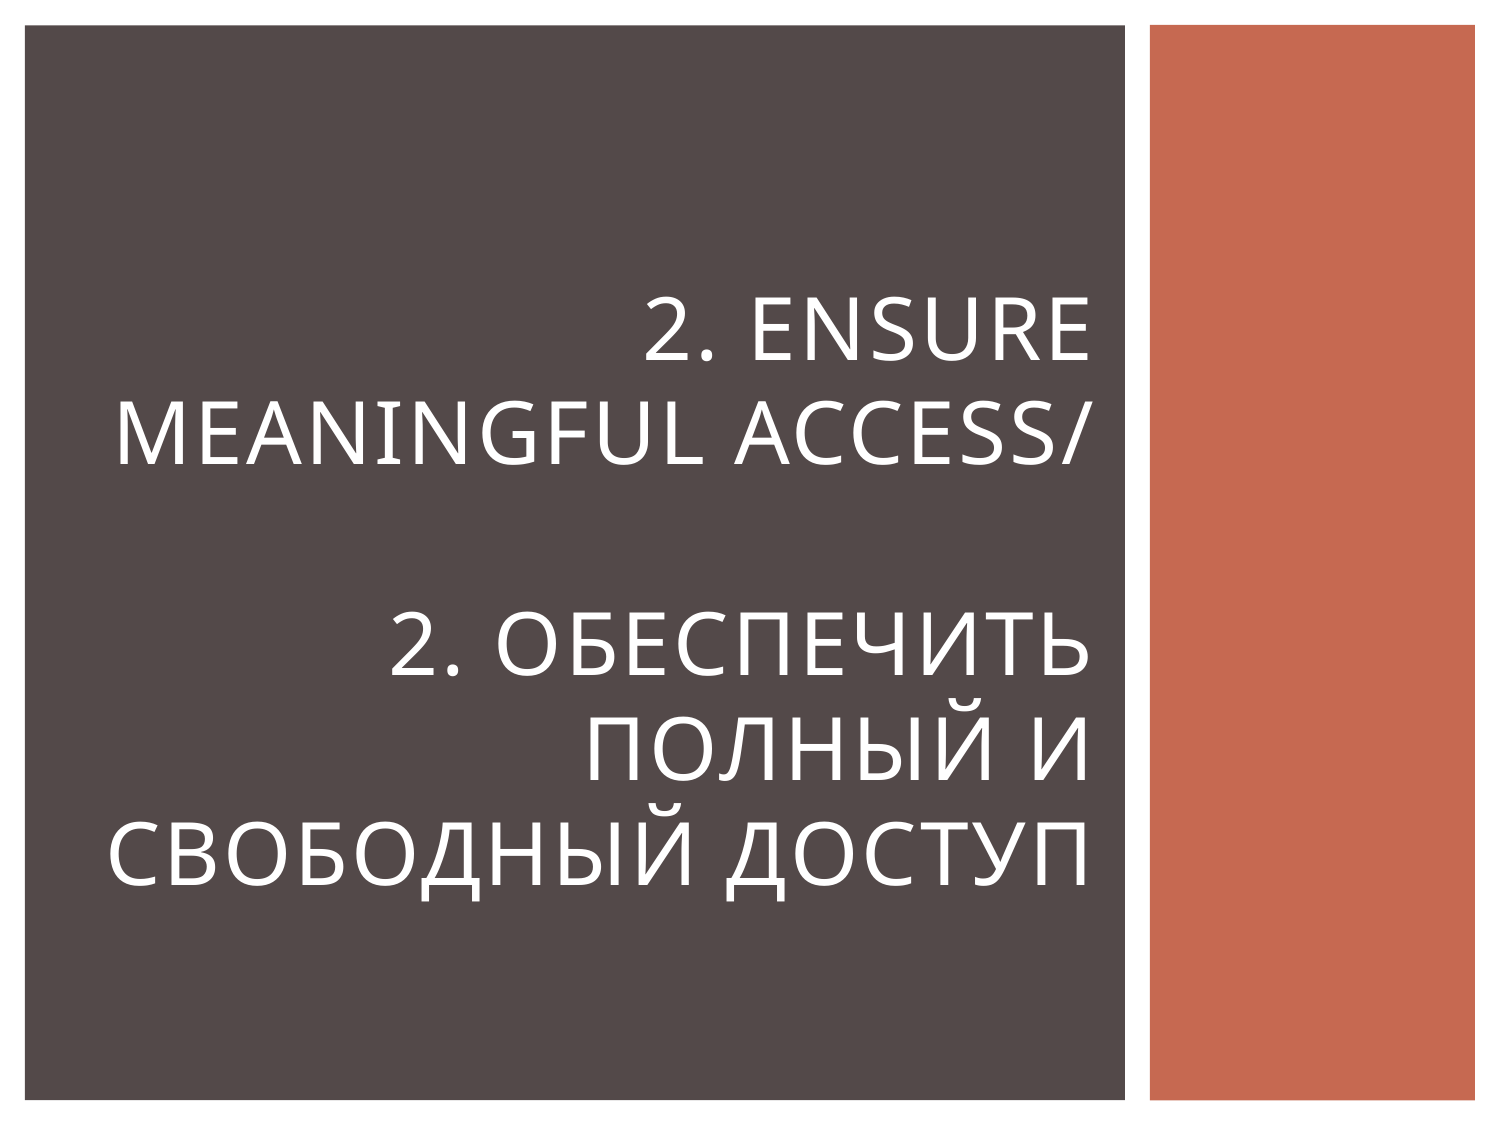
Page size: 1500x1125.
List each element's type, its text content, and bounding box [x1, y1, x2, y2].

title 2. Ensure meaningful access/ 2. Обеспечить полный и свободный доступ [75, 437, 1113, 738]
